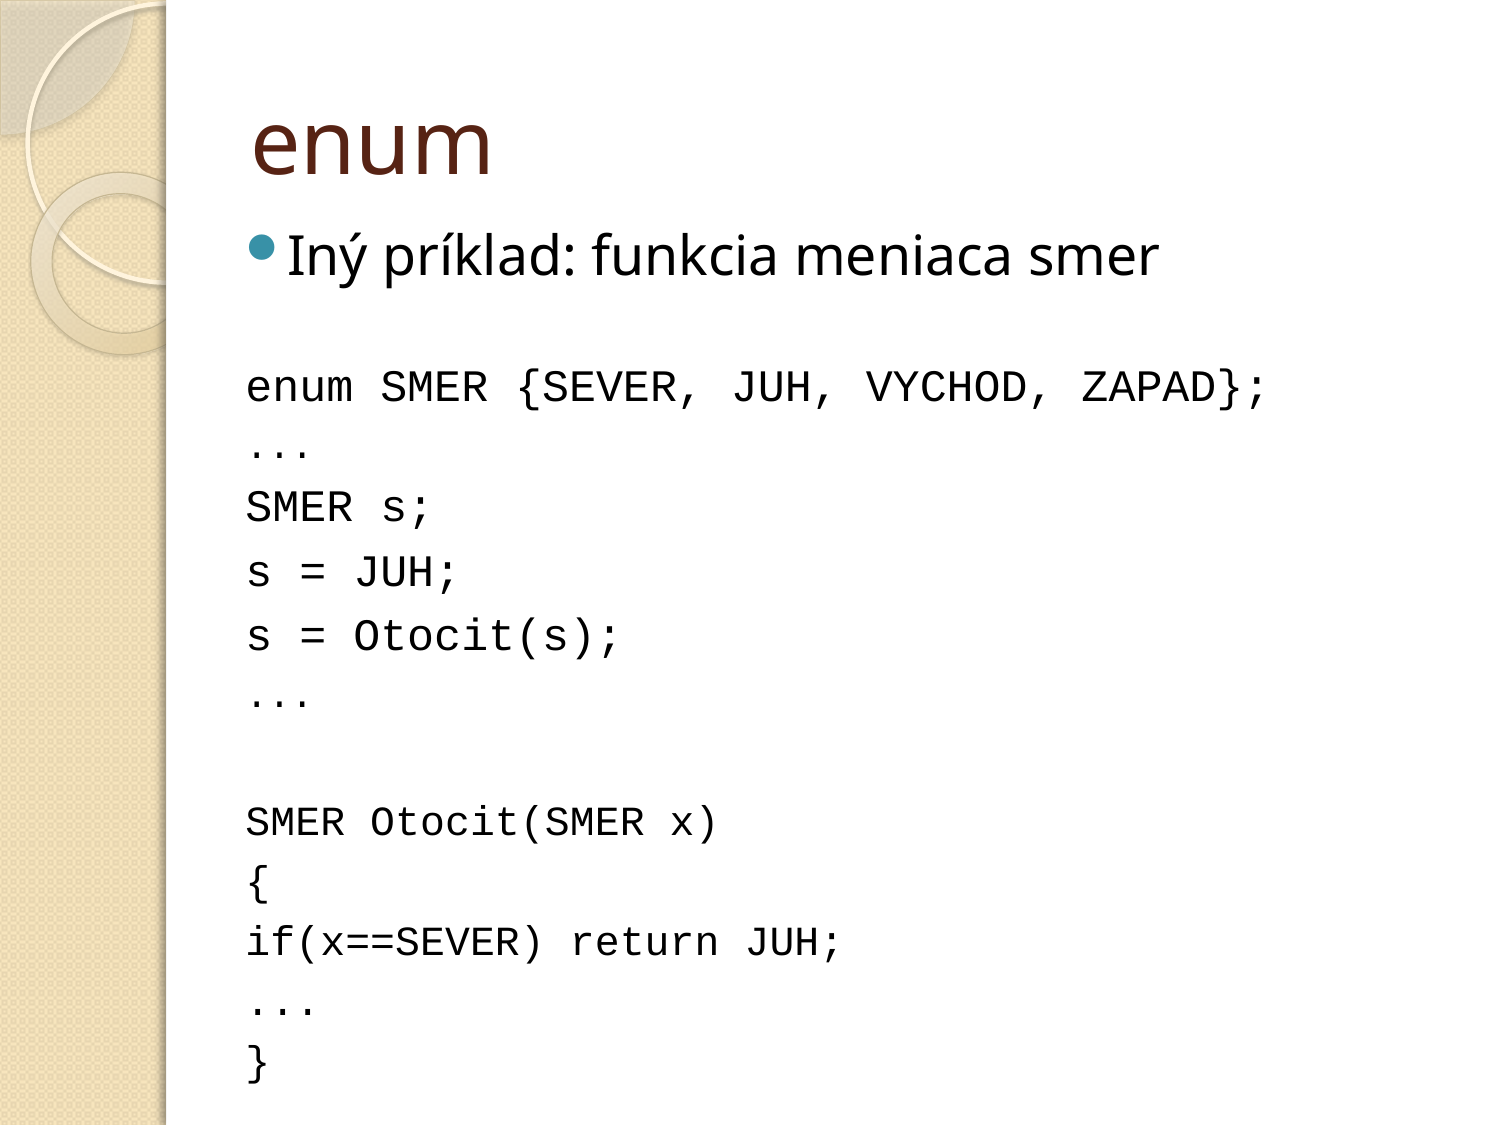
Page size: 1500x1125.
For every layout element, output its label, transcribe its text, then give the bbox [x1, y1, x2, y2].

list Iný príklad: funkcia meniaca smer enum SMER {SEVER, JUH, VYCHOD, ZAPAD}; ... SMER s; s = JUH; s = Otocit(s); ... SMER Otocit(SMER x) { if(x==SEVER) return JUH; ... } [218, 212, 1500, 1100]
title enum [235, 45, 1466, 212]
